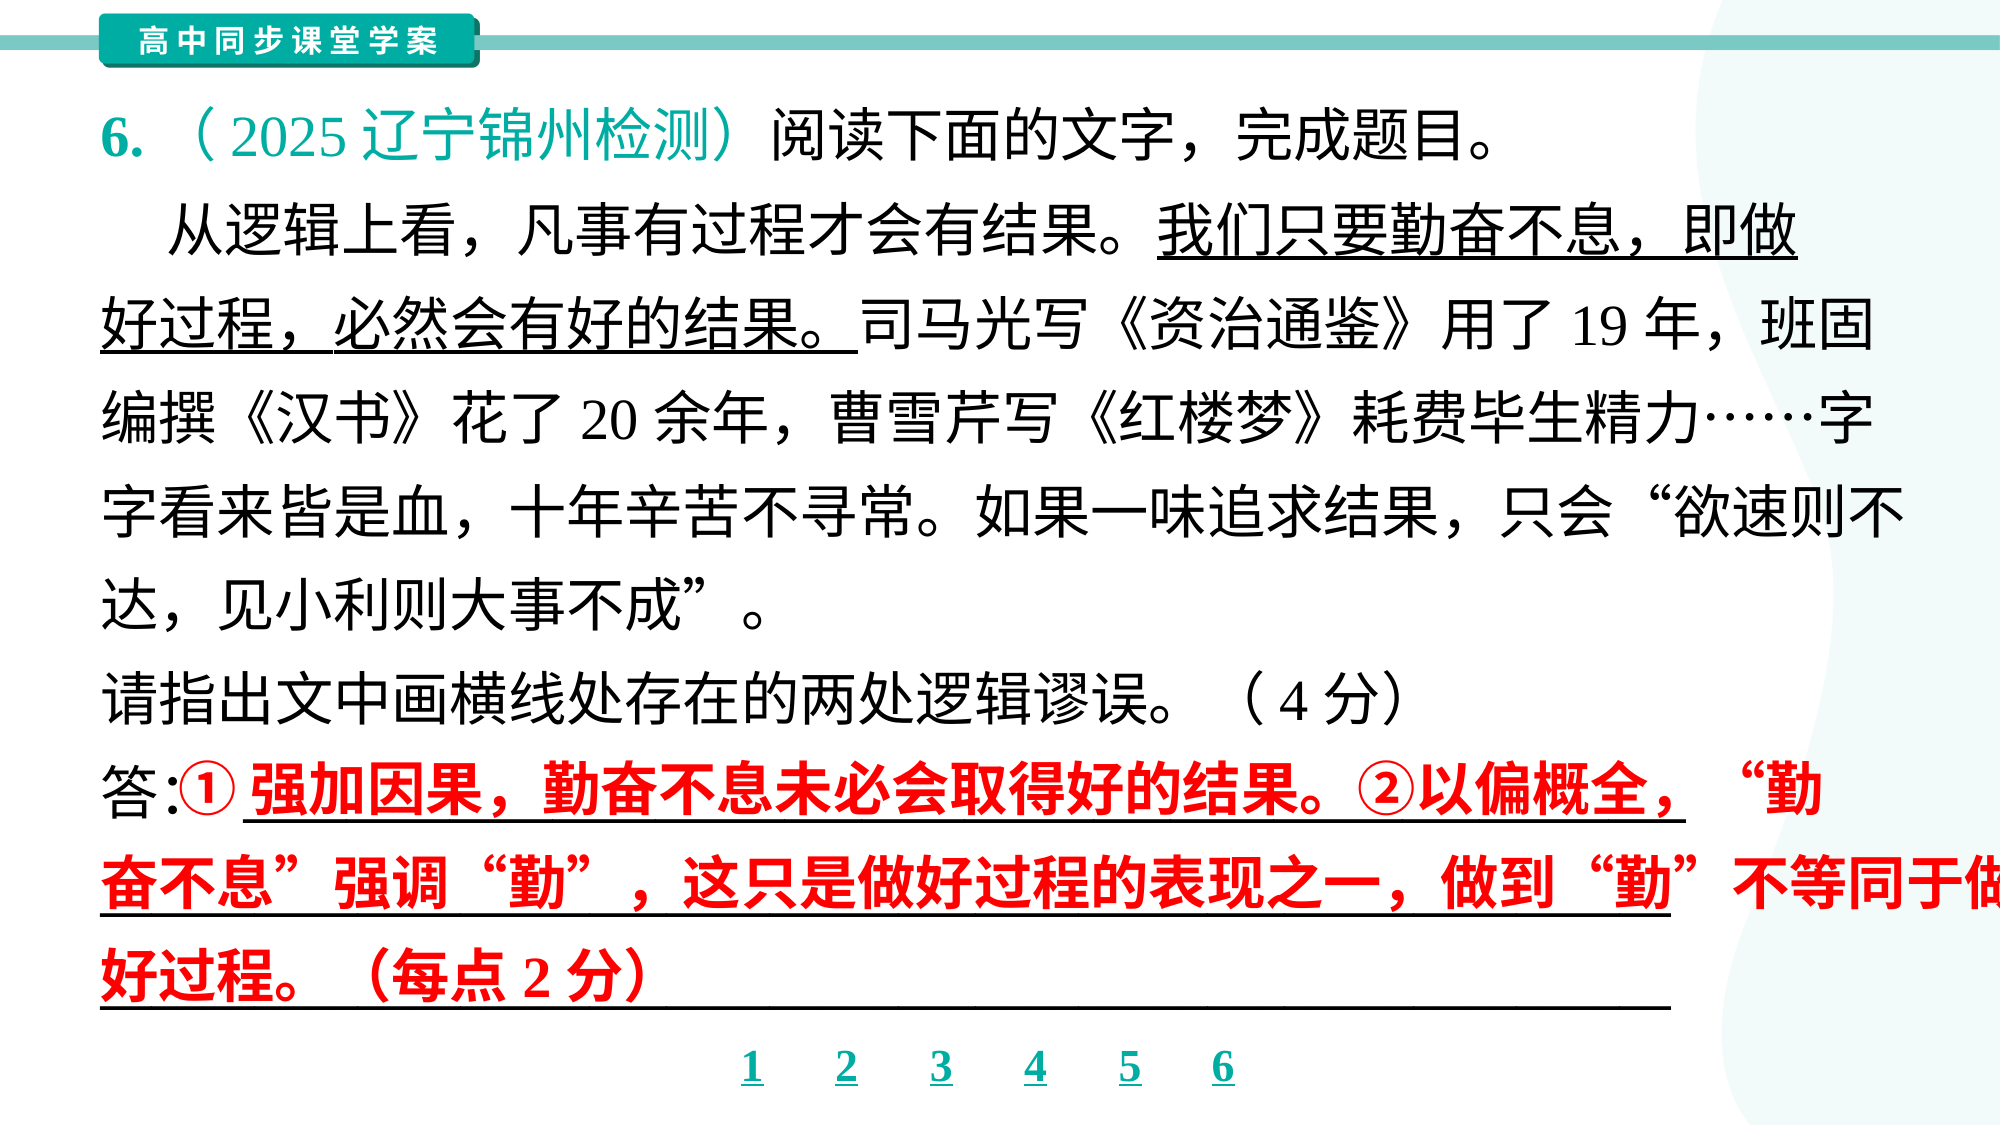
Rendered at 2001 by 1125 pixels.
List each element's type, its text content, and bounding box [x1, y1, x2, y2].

text_box 从逻辑上看，凡事有过程才会有结果。我们只要勤奋不息，即做 好过程，必然会有好的结果。司马光写《资治通鉴》用了19年，班固 编撰《汉书》花了20余年，曹雪芹写《红楼梦》耗费毕生精力……字 字看来皆是血，十年辛苦不寻常。如果一味追求结果，只会“欲速则不 达，见小利则大事不成”。 请指出文中画横线处存在的两处逻辑谬误。（4分） 答： ________________________________________________________ _____________________________________________________________ _____________________________________________________________ [100, 169, 1899, 728]
text_box 从逻辑上看，凡事有过程才会有结果。我们只要勤奋不息，即做 好过程，必然会有好的结果。司马光写《资治通鉴》用了19年，班固 编撰《汉书》花了20余年，曹雪芹写《红楼梦》耗费毕生精力……字 字看来皆是血，十年辛苦不寻常。如果一味追求结果，只会“欲速则不 达，见小利则大事不成”。 请指出文中画横线处存在的两处逻辑谬误。（4分） 答： ________________________________________________________ _____________________________________________________________ _____________________________________________________________ [100, 1010, 1899, 1014]
text_box ①强加因果，勤奋不息未必会取得好的结果。②以偏概全，“勤 奋不息”强调“勤”，这只是做好过程的表现之一，做到“勤”不等同于做 好过程。（每点2分） [100, 728, 1899, 1010]
text_box 6.（2025辽宁锦州检测）阅读下面的文字，完成题目。 [100, 76, 1899, 169]
picture [0, 0, 2000, 1125]
